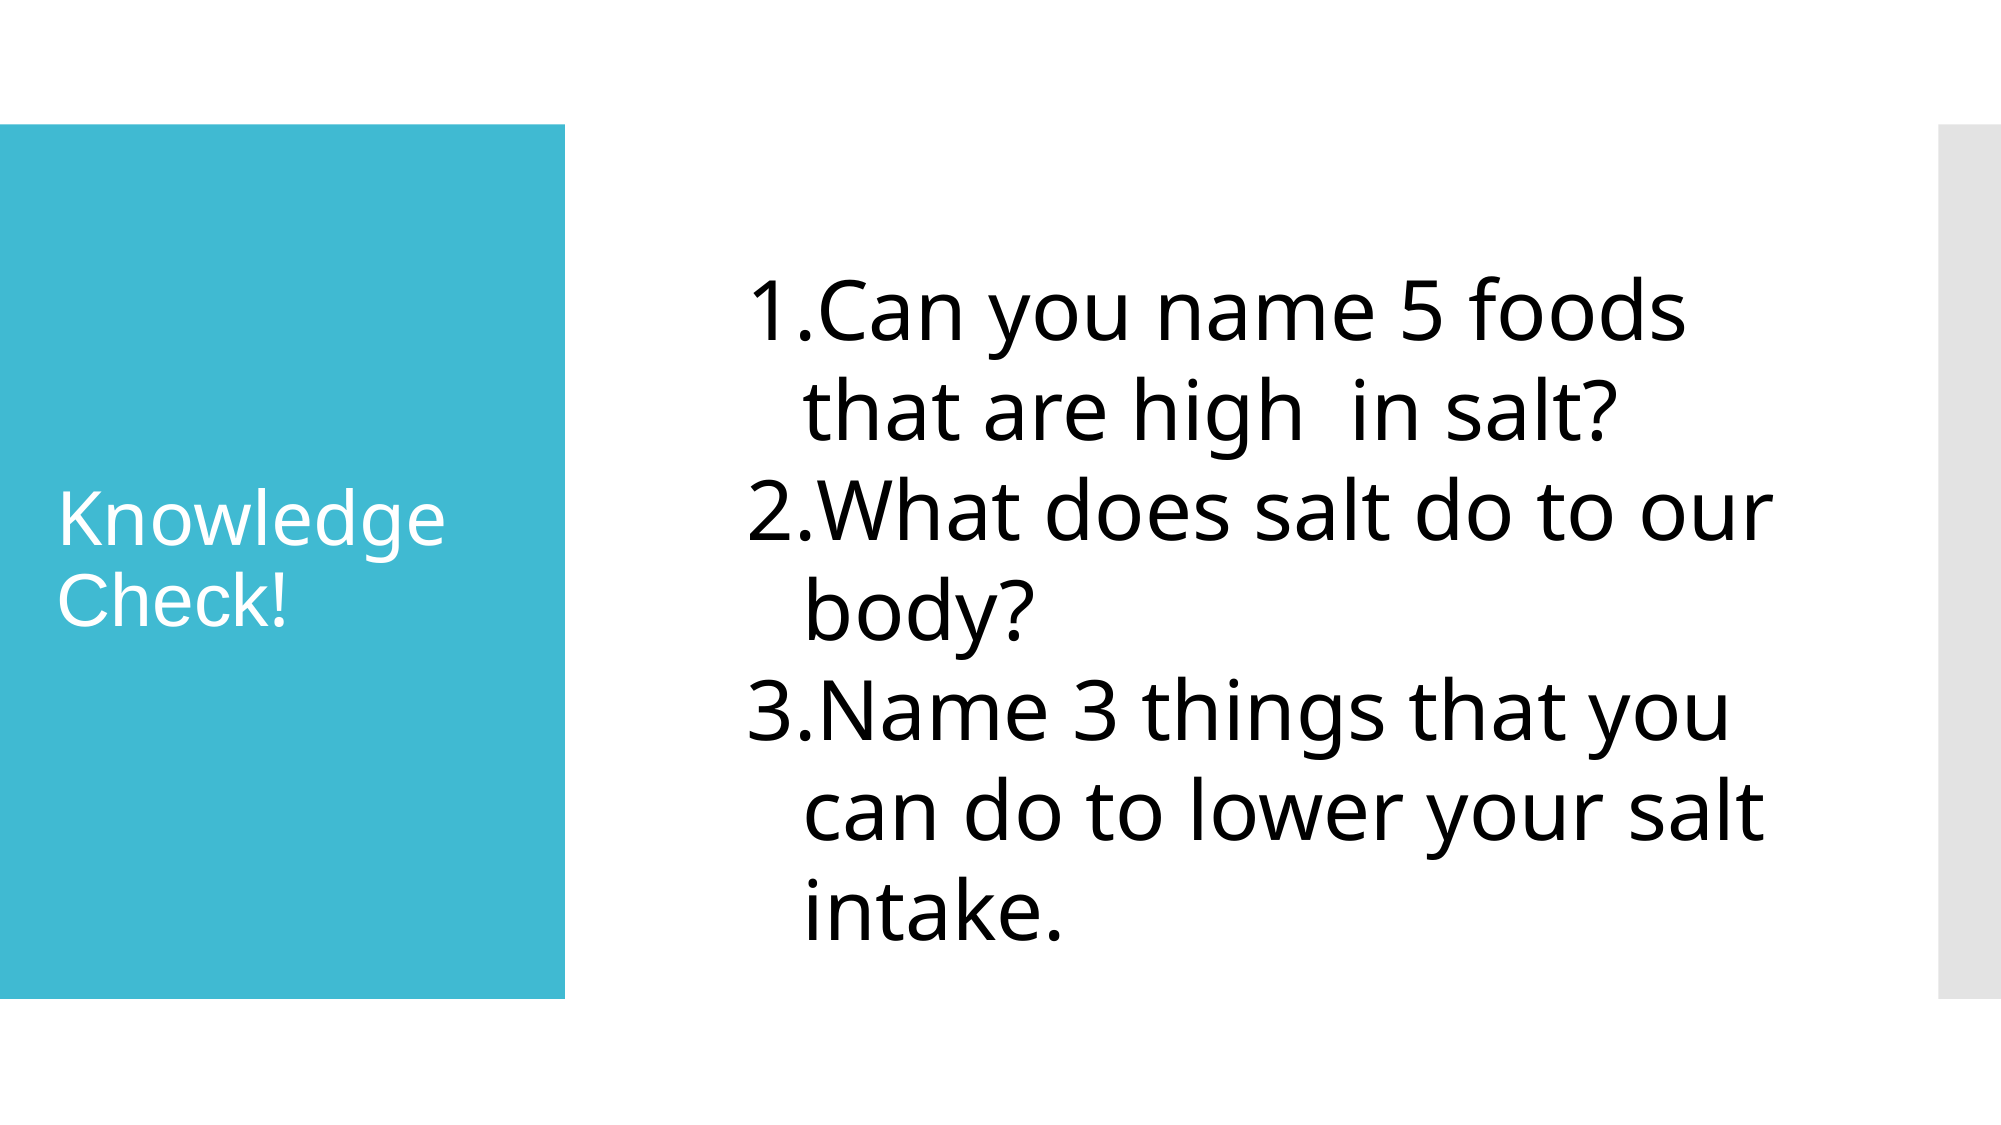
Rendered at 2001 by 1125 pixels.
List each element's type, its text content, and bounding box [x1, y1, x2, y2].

title Knowledge Check! [41, 184, 525, 940]
text_box Can you name 5 foods that are high in salt? What does salt do to our body? Name 3 things that you can do to lower your salt intake. [731, 249, 1806, 1035]
